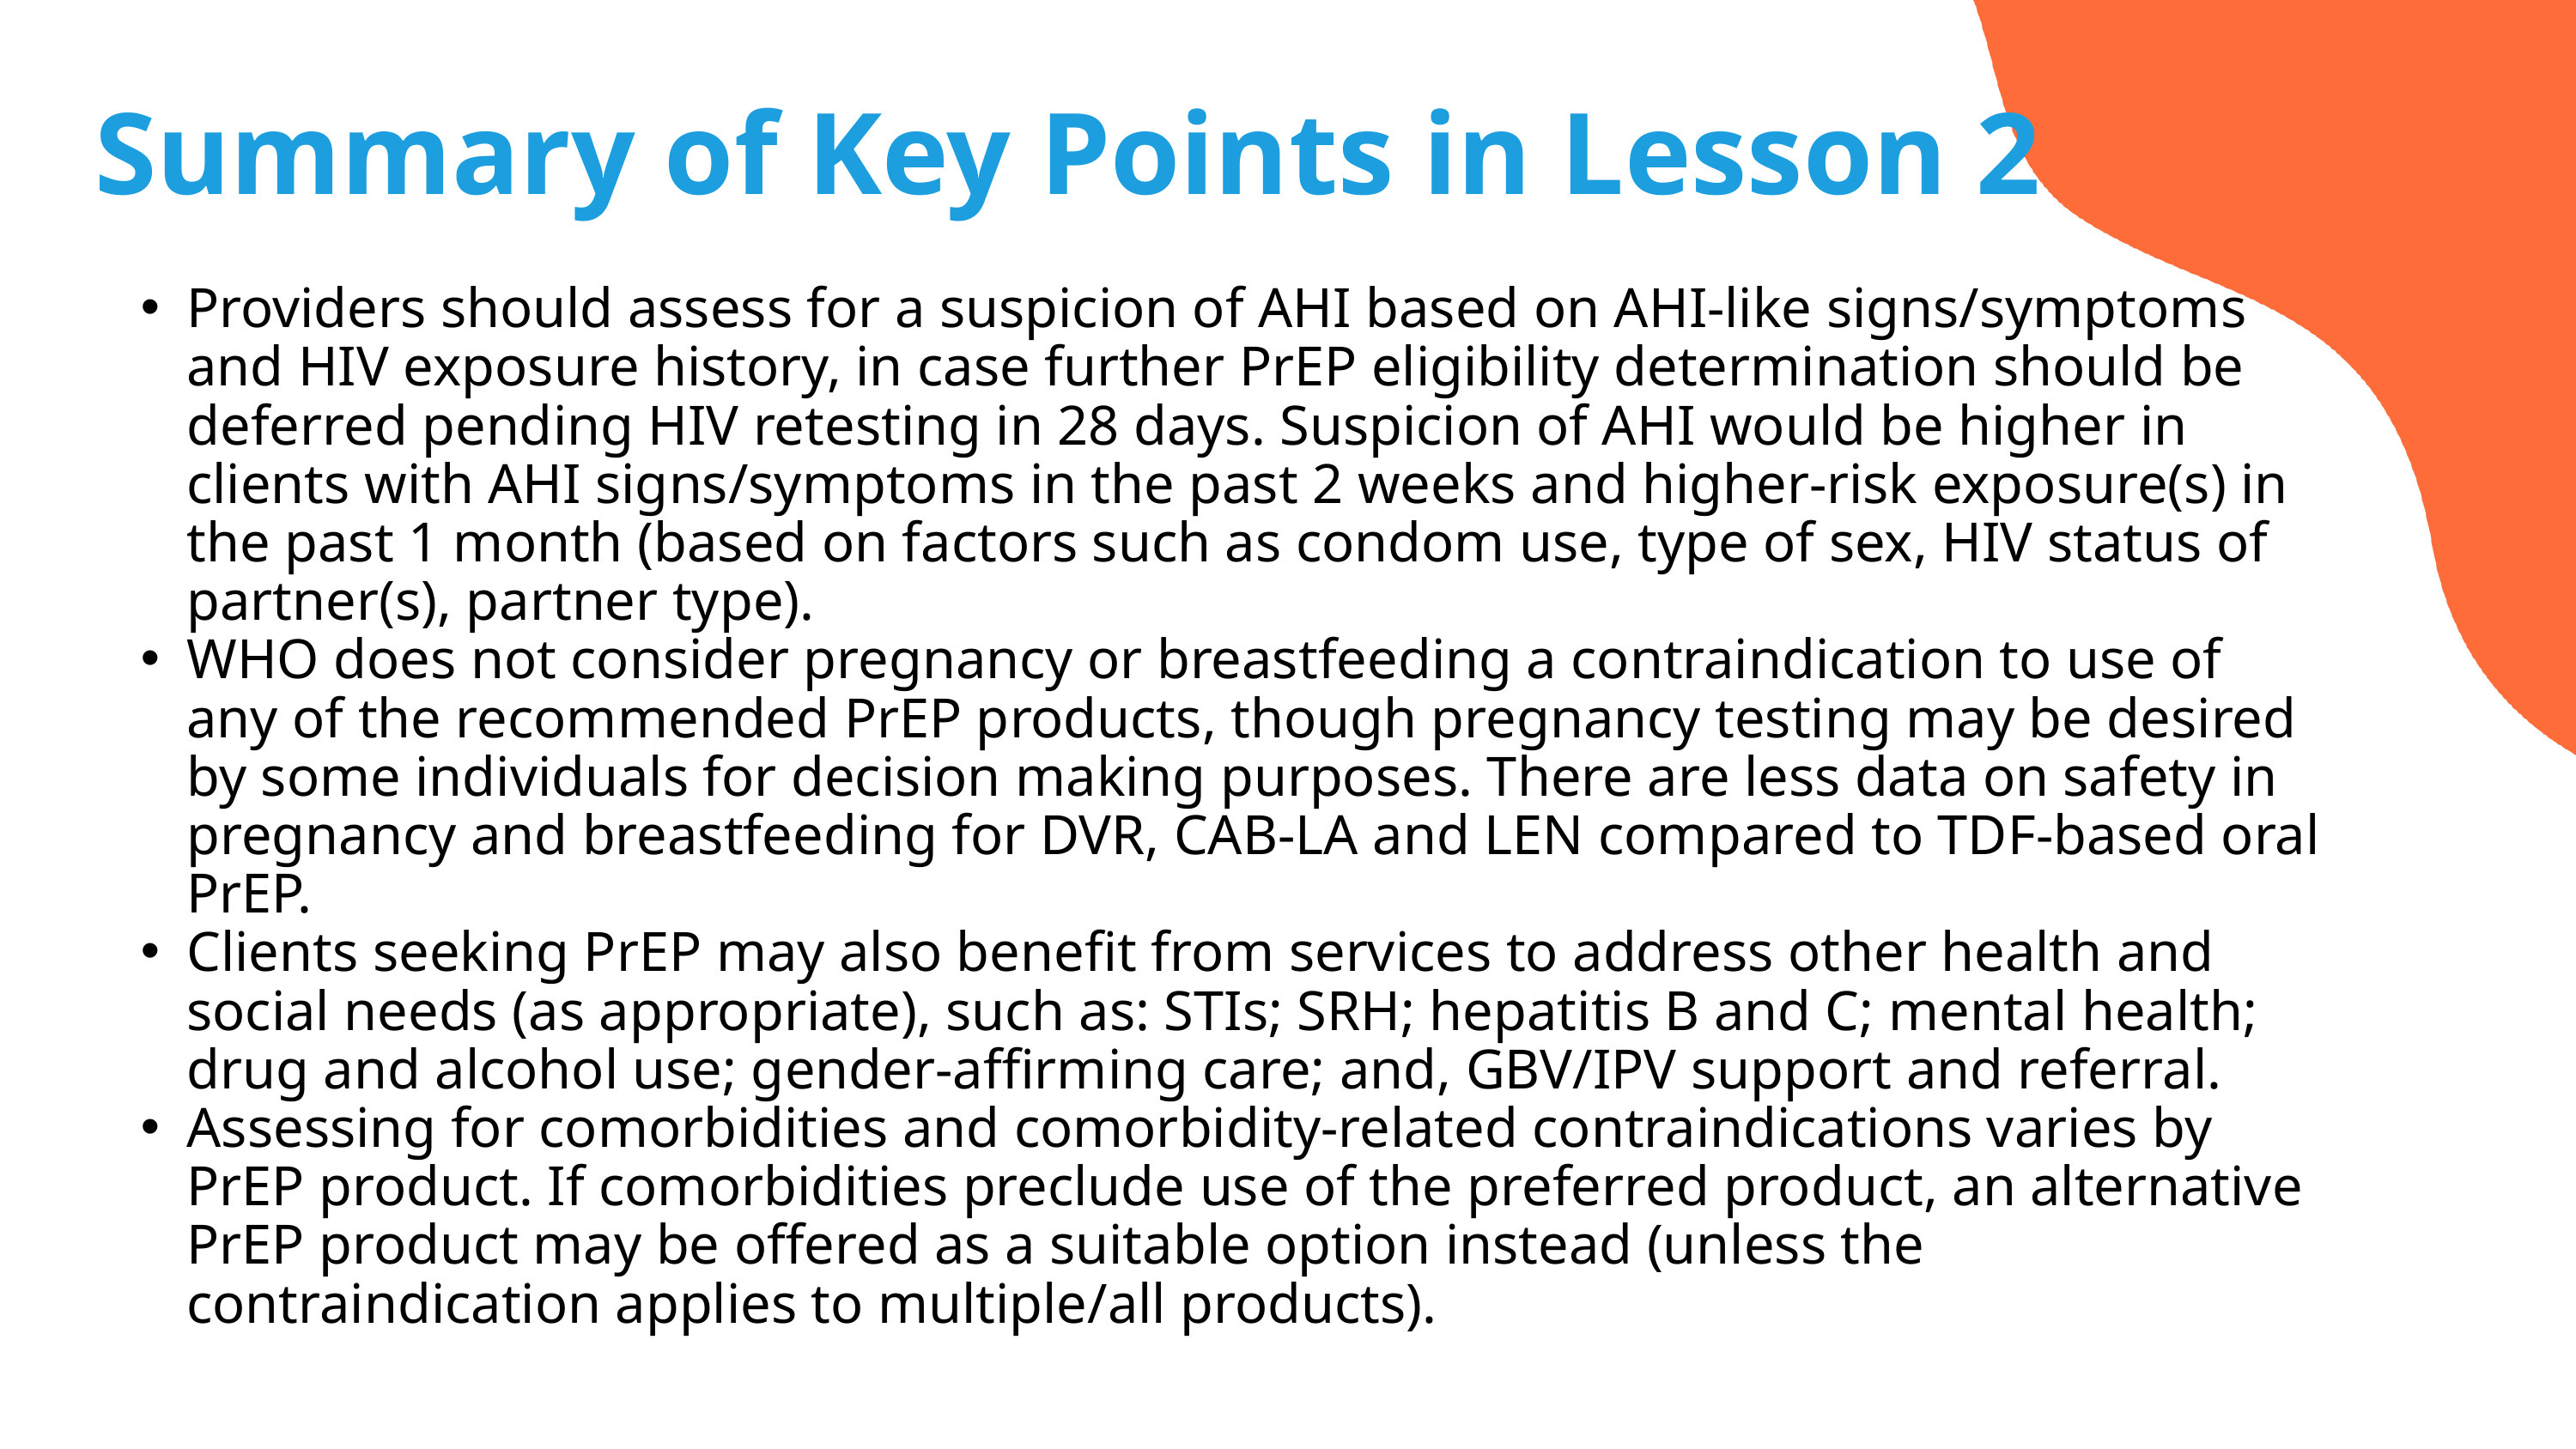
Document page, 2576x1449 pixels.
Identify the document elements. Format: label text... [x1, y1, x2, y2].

text_box [1801, 0, 2576, 805]
text_box Providers should assess for a suspicion of AHI based on AHI-like signs/symptoms and HIV exposure history, in case further PrEP eligibility determination should be deferred pending HIV retesting in 28 days. Suspicion of AHI would be higher in clients with AHI signs/symptoms in the past 2 weeks and higher-risk exposure(s) in the past 1 month (based on factors such as condom use, type of sex, HIV status of partner(s), partner type). WHO does not consider pregnancy or breastfeeding a contraindication to use of any of the recommended PrEP products, though pregnancy testing may be desired by some individuals for decision making purposes. There are less data on safety in pregnancy and breastfeeding for DVR, CAB-LA and LEN compared to TDF-based oral PrEP. Clients seeking PrEP may also benefit from services to address other health and social needs (as appropriate), such as: STIs; SRH; hepatitis B and C; mental health; drug and alcohol use; gender-affirming care; and, GBV/IPV support and referral. Assessing for comorbidities and comorbidity-related contraindications varies by PrEP product. If comorbidities preclude use of the preferred product, an alternative PrEP product may be offered as a suitable option instead (unless the contraindication applies to multiple/all products). [94, 280, 2324, 1392]
text_box Summary of Key Points in Lesson 2 [94, 58, 2278, 217]
